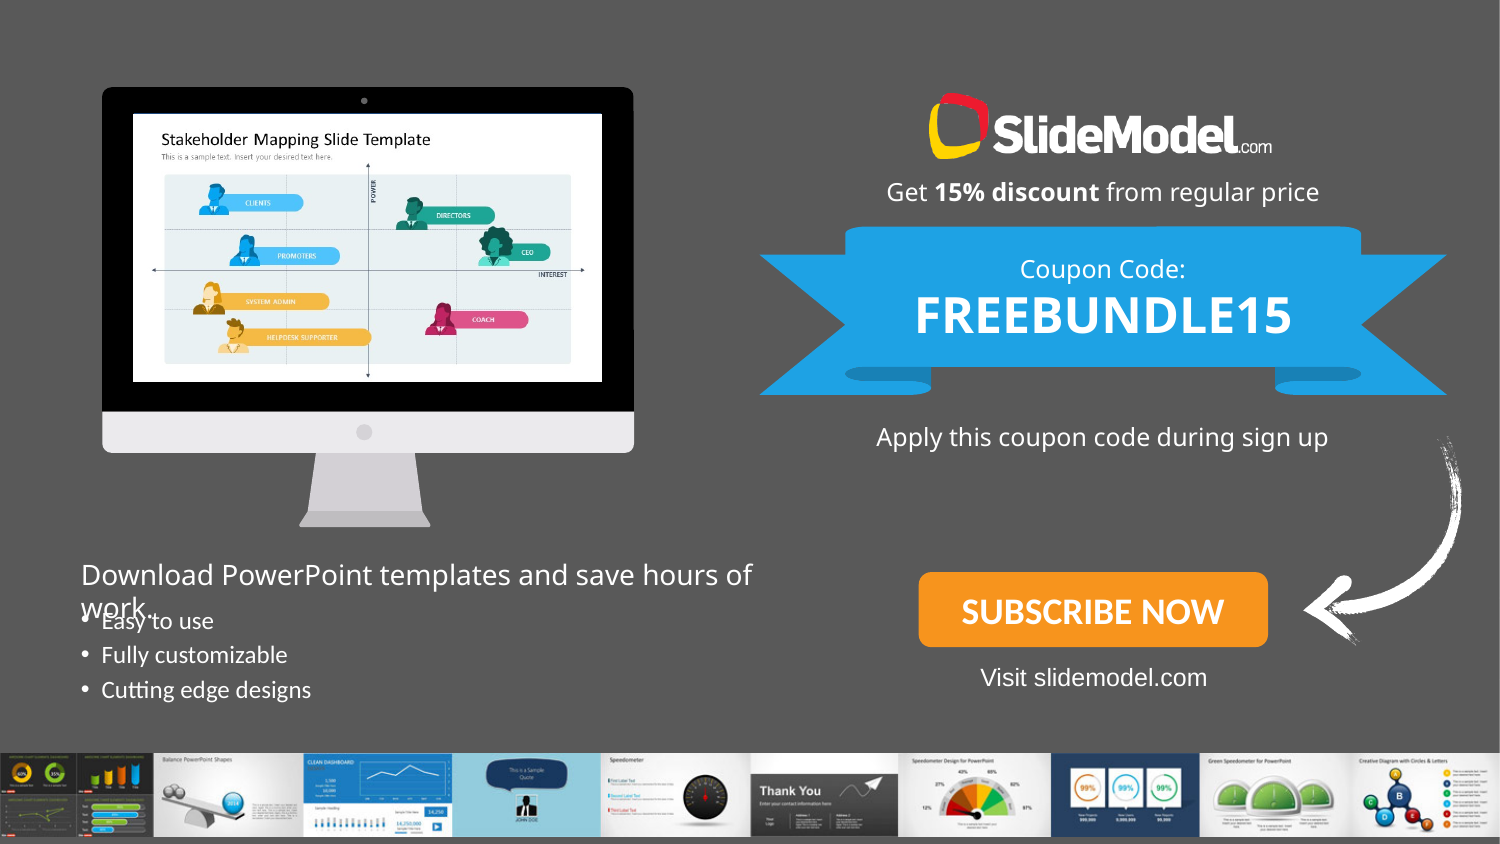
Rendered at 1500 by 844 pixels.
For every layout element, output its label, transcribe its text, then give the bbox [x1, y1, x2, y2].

text_box Get 15% discount from regular price [793, 168, 1413, 214]
picture [0, 753, 1500, 837]
text_box SUBSCRIBE NOW [916, 569, 1271, 650]
text_box Coupon Code: FREEBUNDLE15 [880, 246, 1326, 352]
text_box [101, 86, 635, 528]
text_box [1303, 436, 1463, 646]
picture [928, 93, 1273, 160]
picture [133, 114, 602, 382]
text_box [757, 224, 1450, 397]
text_box Download PowerPoint templates and save hours of work. [66, 549, 794, 632]
text_box Easy to use Fully customizable Cutting edge designs [66, 632, 647, 711]
text_box [0, 0, 1500, 752]
text_box Visit slidemodel.com [935, 655, 1253, 697]
text_box Apply this coupon code during sign up [847, 413, 1359, 459]
